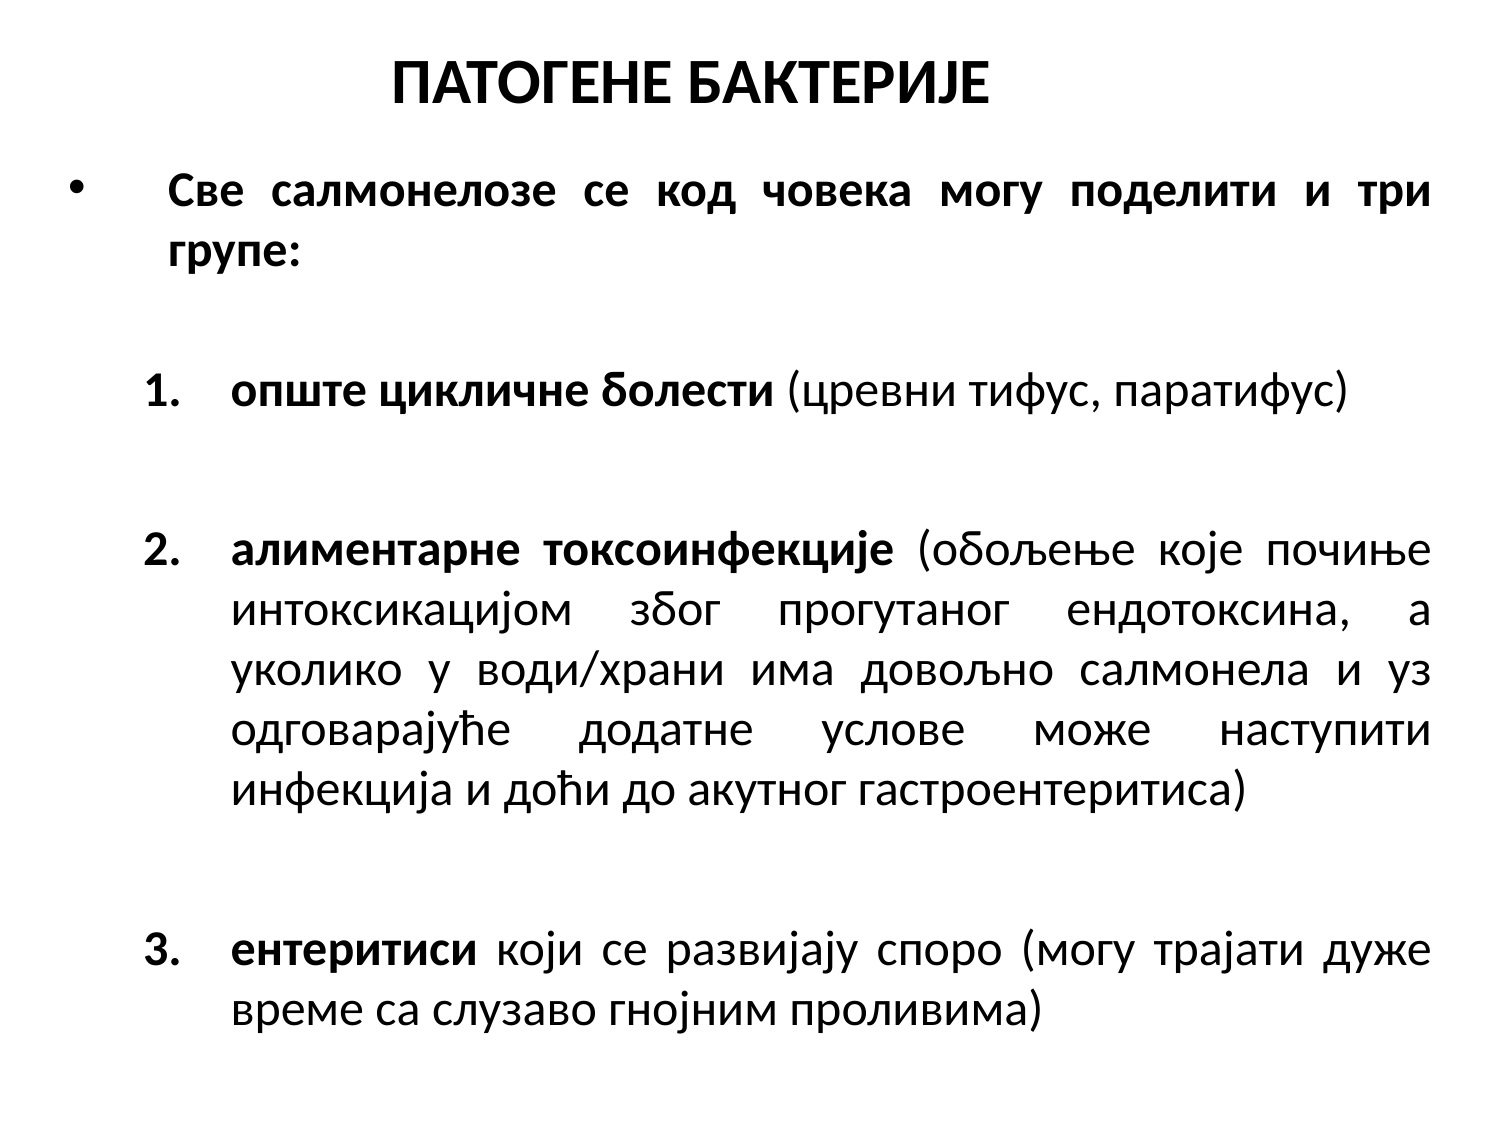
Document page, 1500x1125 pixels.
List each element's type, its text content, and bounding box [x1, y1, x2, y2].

title ПАТОГЕНЕ БАКТЕРИЈЕ [53, 30, 1330, 125]
list Све салмонелозе се код човека могу поделити и три групе: опште цикличне болести (цревни тифус, паратифус) алиментарне токсоинфекције (обољење које почиње интоксикацијом због прогутаног ендотоксина, а уколико у води/храни има довољно салмонела и уз одговарајуће додатне услове може наступити инфекција и доћи до акутног гастроентеритиса) ентеритиси који се развијају споро (могу трајати дуже време са слузаво гнојним проливима) [52, 148, 1448, 935]
